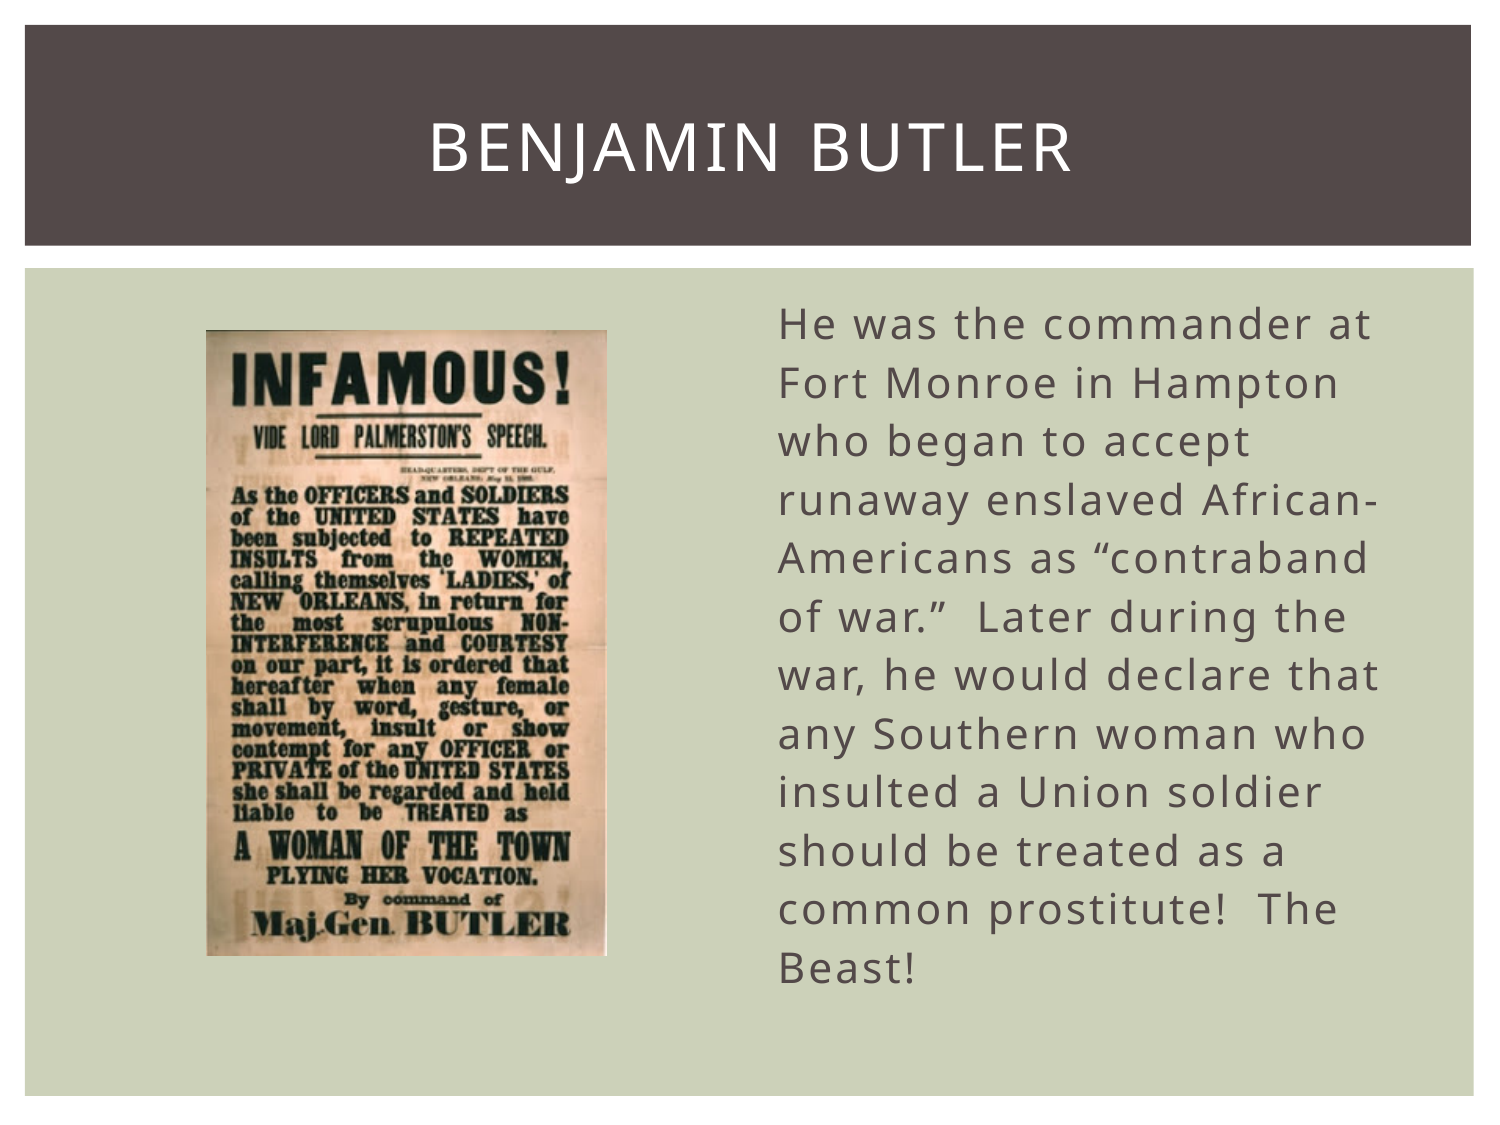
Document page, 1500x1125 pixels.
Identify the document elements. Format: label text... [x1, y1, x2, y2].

title BENJAMIN BUTLER [62, 58, 1438, 232]
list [205, 330, 607, 957]
list He was the commander at Fort Monroe in Hampton who began to accept runaway enslaved African-Americans as “contraband of war.” Later during the war, he would declare that any Southern woman who insulted a Union soldier should be treated as a common prostitute! The Beast! [762, 281, 1425, 1005]
